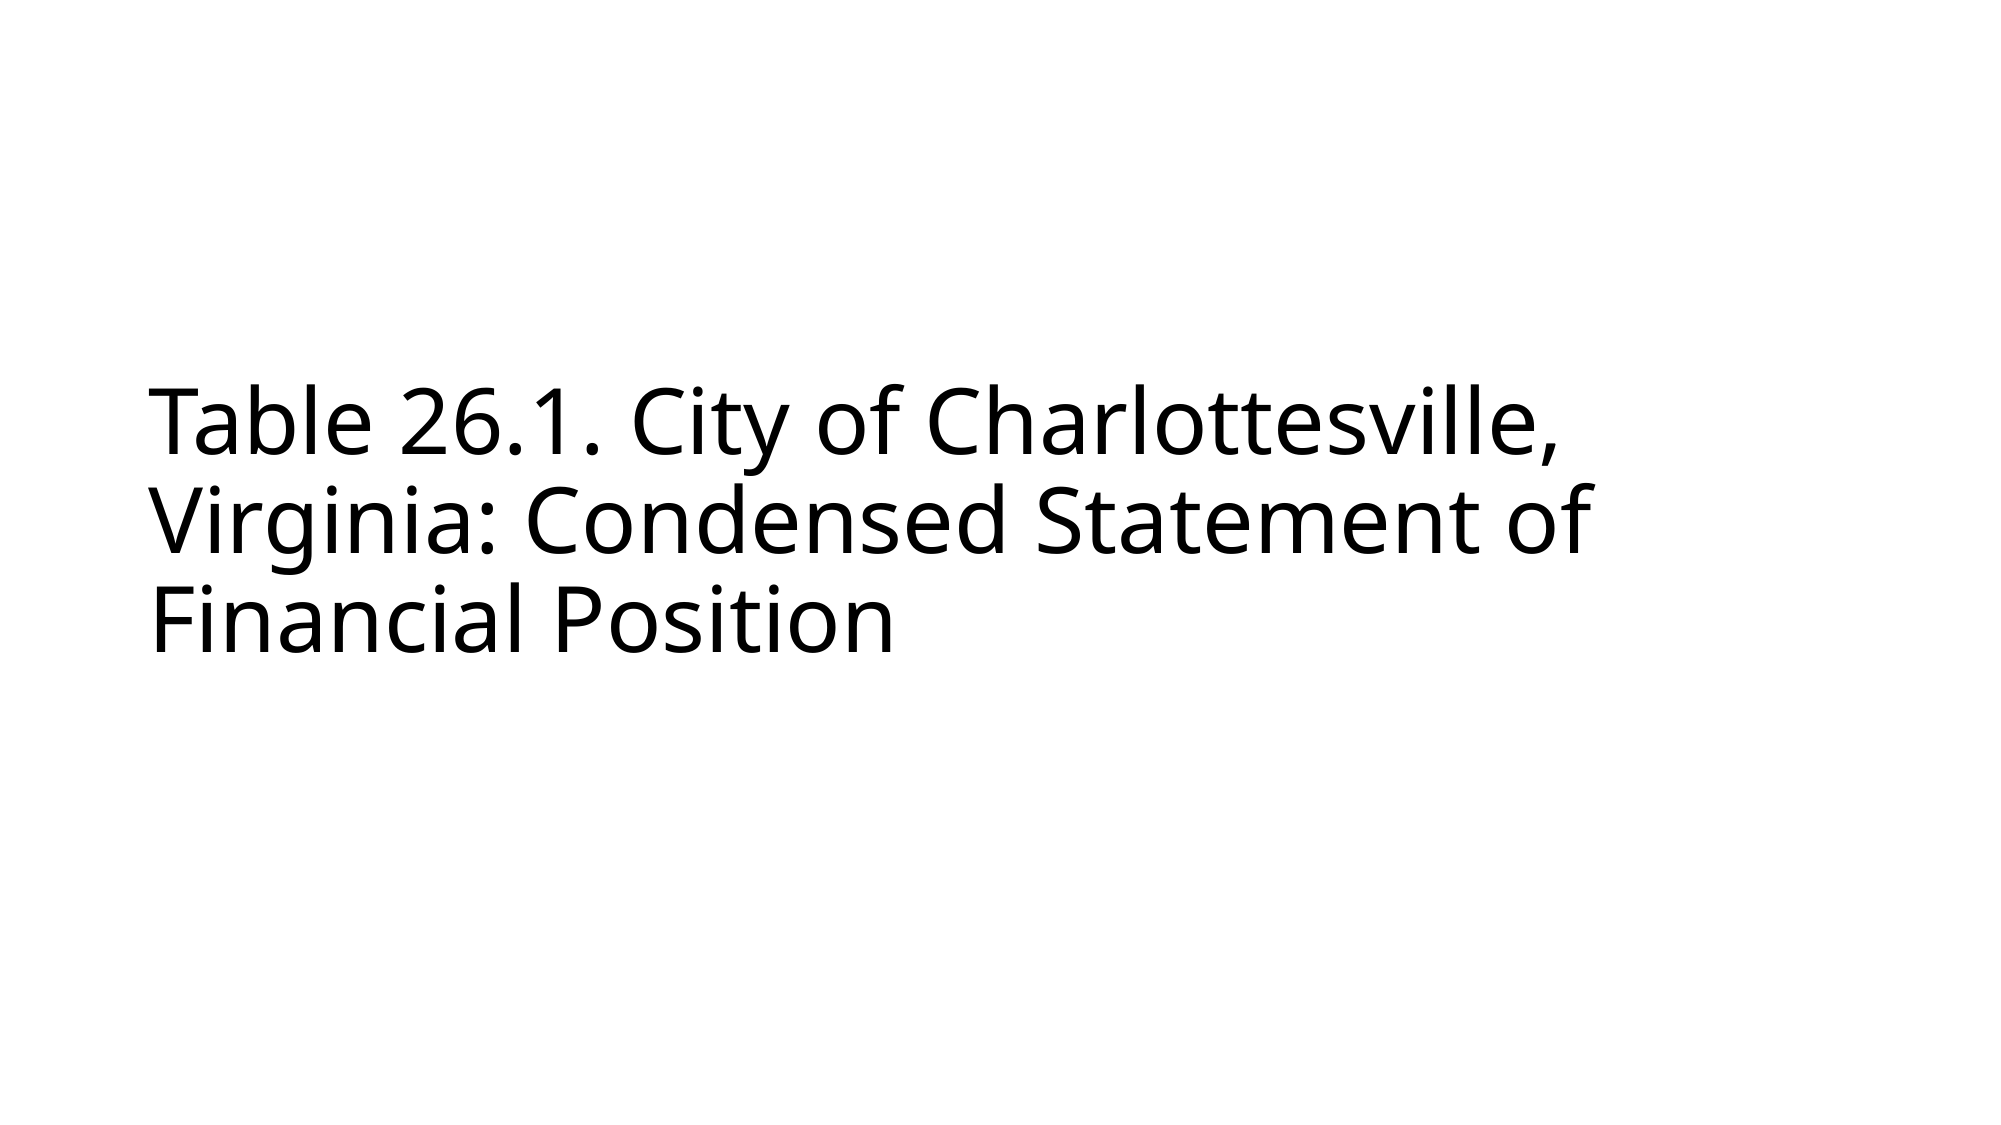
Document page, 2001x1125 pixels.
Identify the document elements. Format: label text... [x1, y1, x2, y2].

title Table 26.1. City of Charlottesville, Virginia: Condensed Statement of Financial Position [133, 415, 1859, 633]
